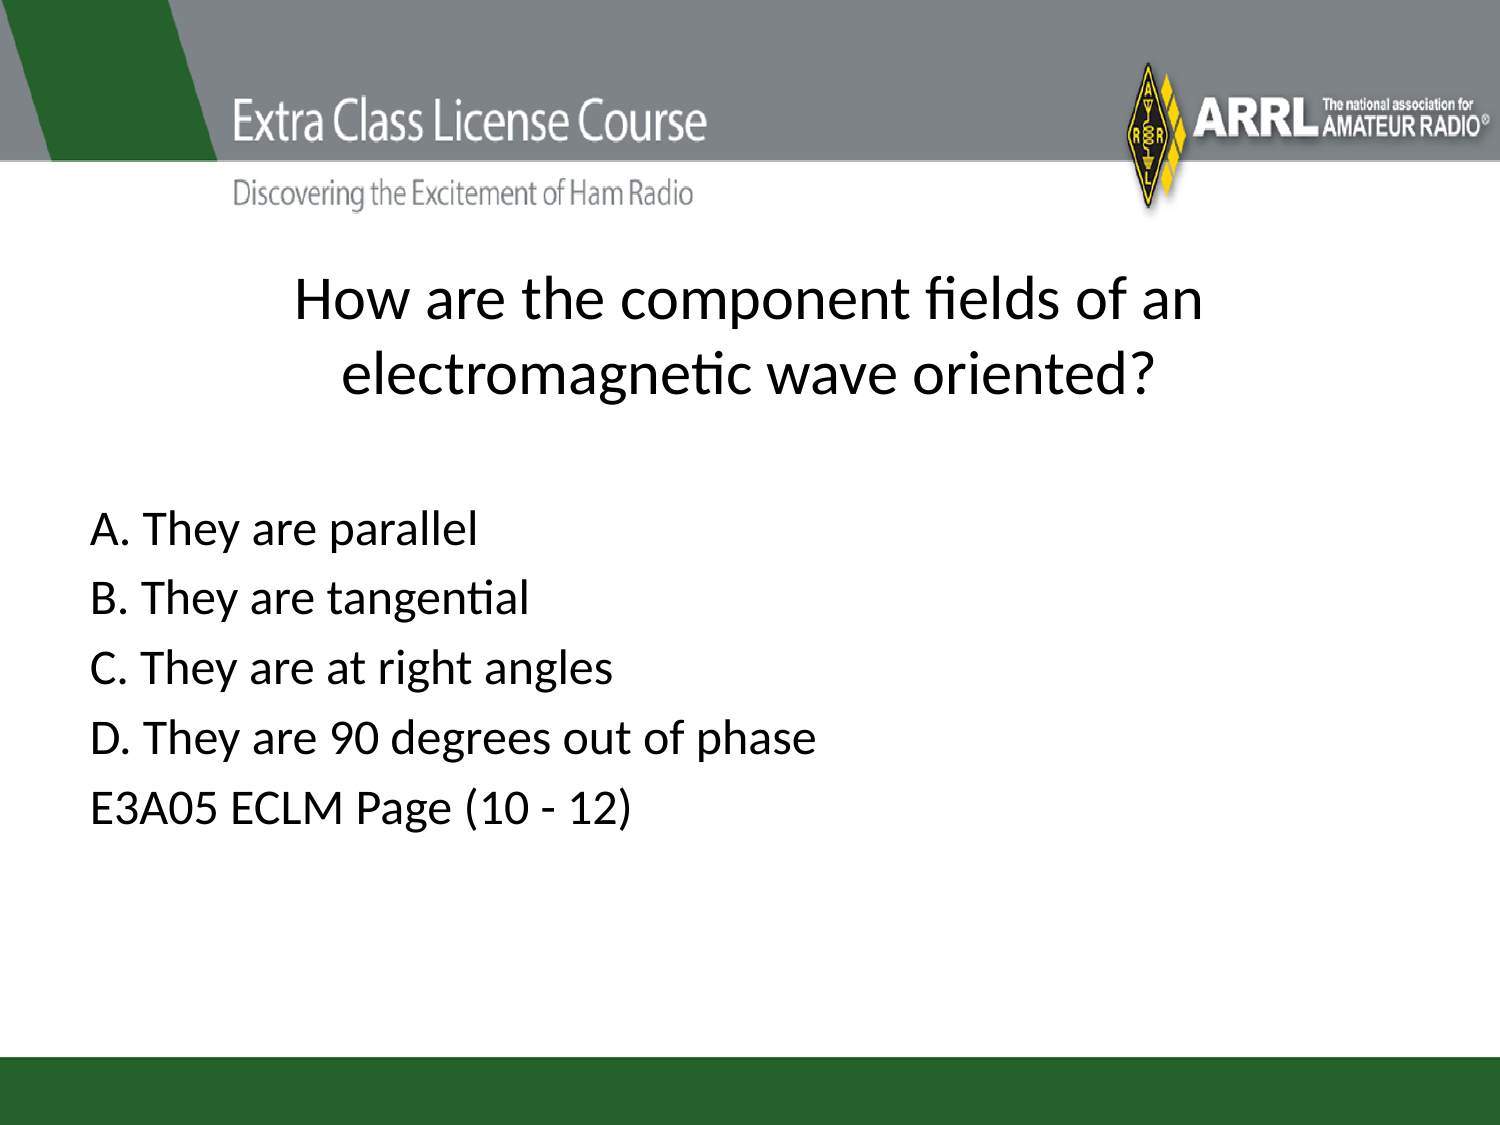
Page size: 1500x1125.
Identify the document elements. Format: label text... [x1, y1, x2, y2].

picture [0, 0, 1500, 1125]
list A. They are parallel B. They are tangential C. They are at right angles D. They are 90 degrees out of phase E3A05 ECLM Page (10 - 12) [75, 487, 1425, 1005]
title How are the component fields of an electromagnetic wave oriented? [75, 249, 1425, 430]
